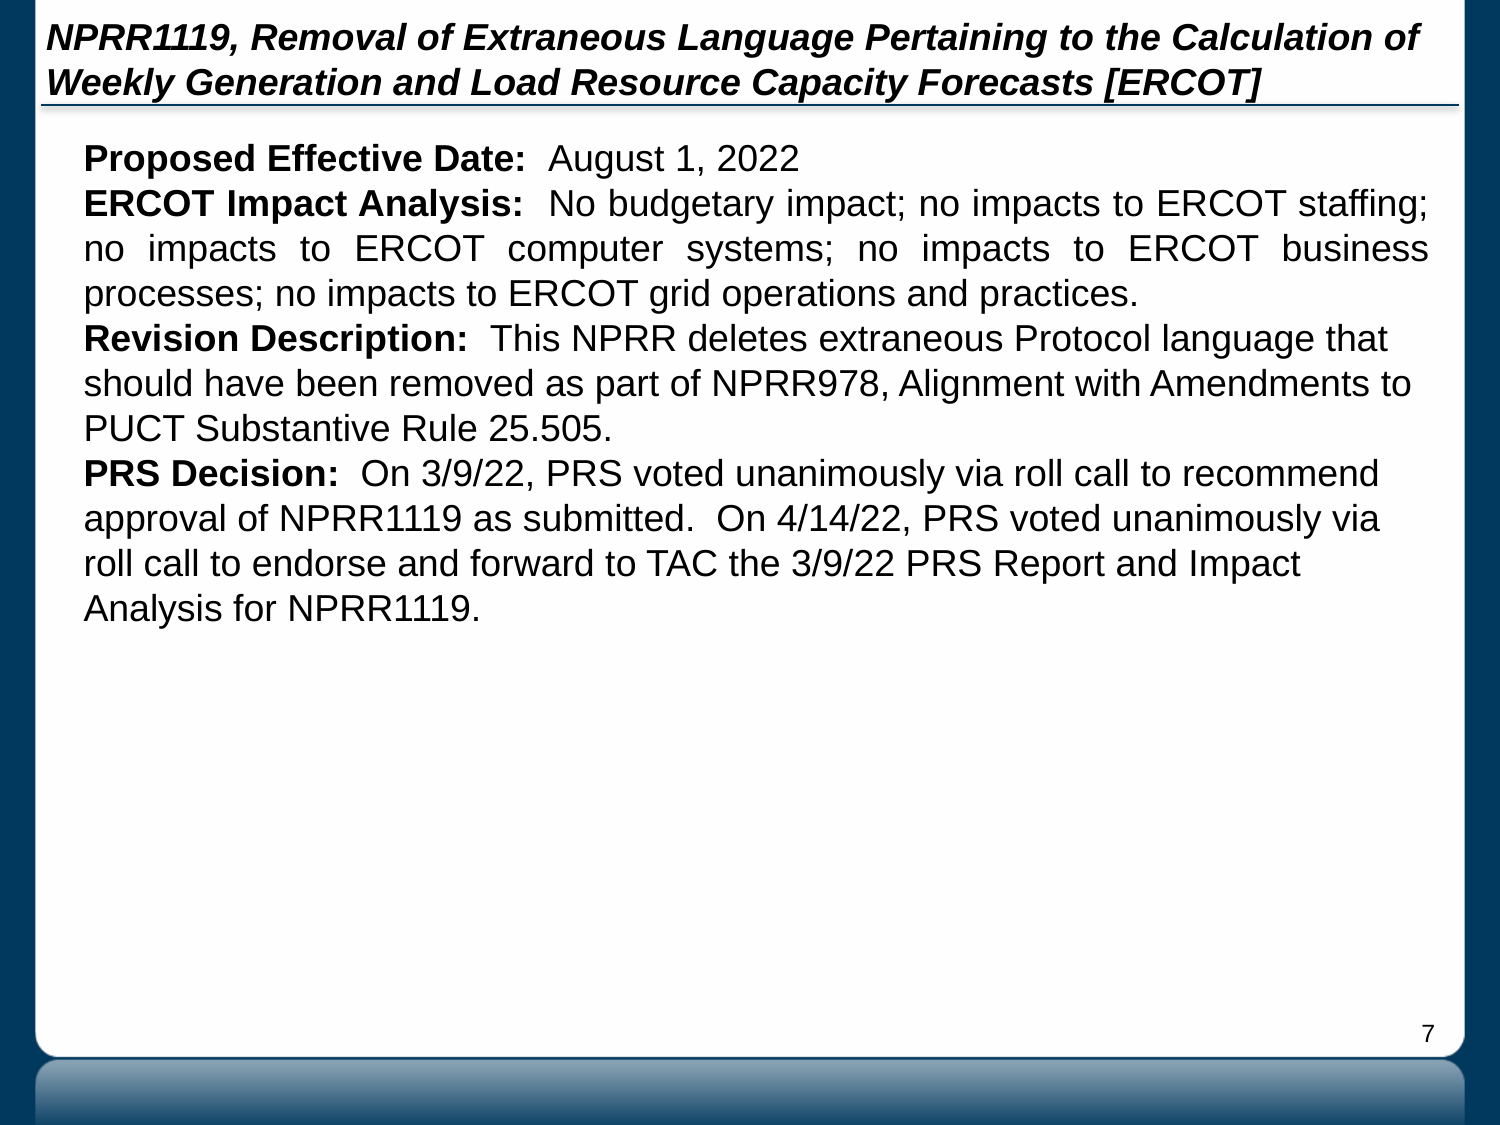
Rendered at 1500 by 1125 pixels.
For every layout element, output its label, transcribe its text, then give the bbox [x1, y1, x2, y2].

title NPRR1119, Removal of Extraneous Language Pertaining to the Calculation of Weekly Generation and Load Resource Capacity Forecasts [ERCOT] [31, 20, 1464, 97]
text_box Proposed Effective Date: August 1, 2022 ERCOT Impact Analysis: No budgetary impact; no impacts to ERCOT staffing; no impacts to ERCOT computer systems; no impacts to ERCOT business processes; no impacts to ERCOT grid operations and practices. Revision Description: This NPRR deletes extraneous Protocol language that should have been removed as part of NPRR978, Alignment with Amendments to PUCT Substantive Rule 25.505. PRS Decision: On 3/9/22, PRS voted unanimously via roll call to recommend approval of NPRR1119 as submitted. On 4/14/22, PRS voted unanimously via roll call to endorse and forward to TAC the 3/9/22 PRS Report and Impact Analysis for NPRR1119. [31, 126, 1444, 637]
picture [35, 0, 1465, 1125]
